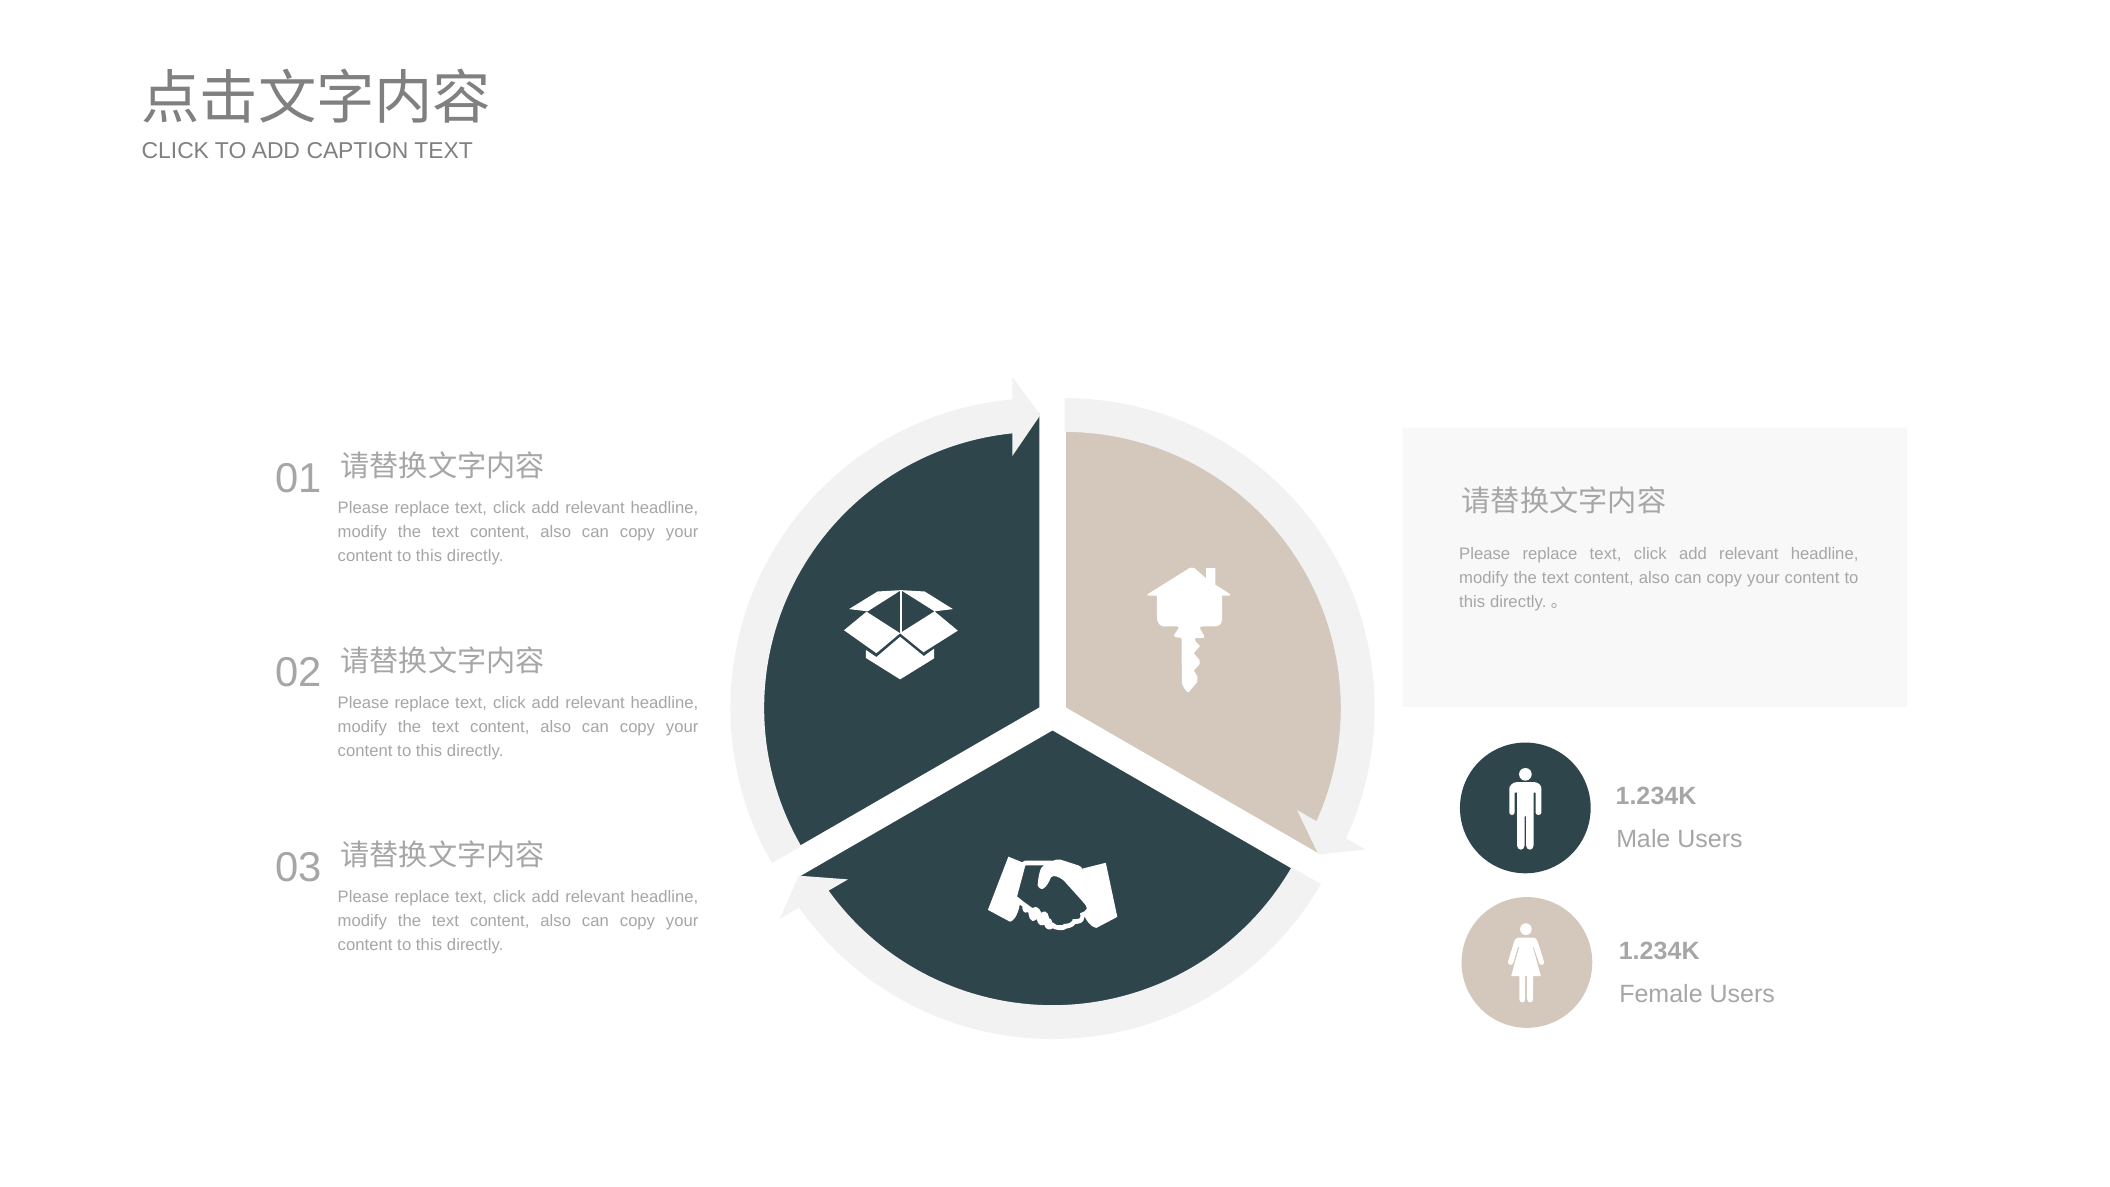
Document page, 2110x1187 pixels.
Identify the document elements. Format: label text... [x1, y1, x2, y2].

text_box Female Users [1604, 963, 1791, 1015]
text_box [322, 822, 707, 961]
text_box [707, 375, 1398, 1062]
text_box Male Users [1601, 809, 1758, 861]
text_box 03 [260, 822, 322, 897]
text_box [322, 627, 707, 766]
text_box 1.234K [1603, 920, 1715, 972]
text_box CLICK TO ADD CAPTION TEXT [141, 135, 521, 163]
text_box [322, 433, 707, 572]
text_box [1459, 742, 1591, 874]
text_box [844, 590, 958, 680]
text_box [1461, 897, 1593, 1028]
text_box 02 [260, 627, 322, 703]
text_box 点击文字内容 [141, 60, 521, 131]
text_box 1.234K [1600, 766, 1712, 817]
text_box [1402, 427, 1907, 707]
text_box 01 [260, 433, 322, 509]
